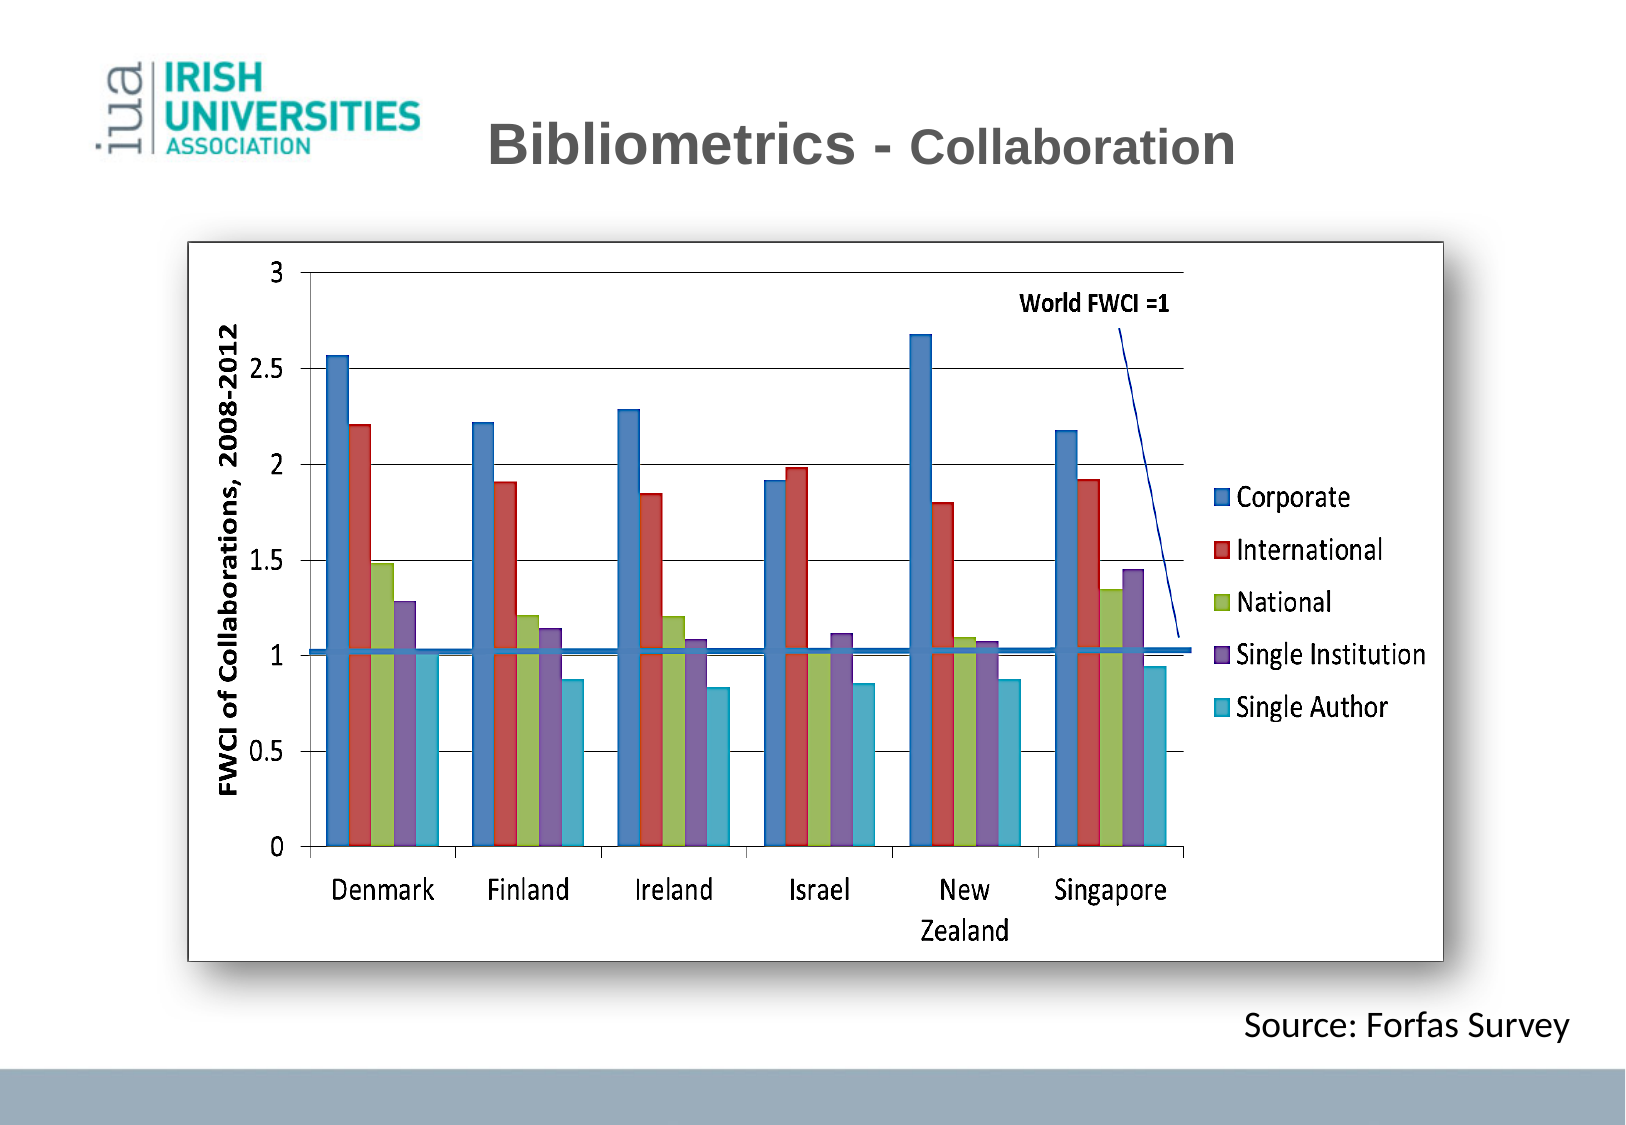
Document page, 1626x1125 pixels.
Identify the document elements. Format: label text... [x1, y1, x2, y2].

picture [0, 0, 1626, 1125]
text_box Bibliometrics - Collaboration [472, 98, 1565, 181]
text_box Source: Forfas Survey [1229, 992, 1594, 1053]
